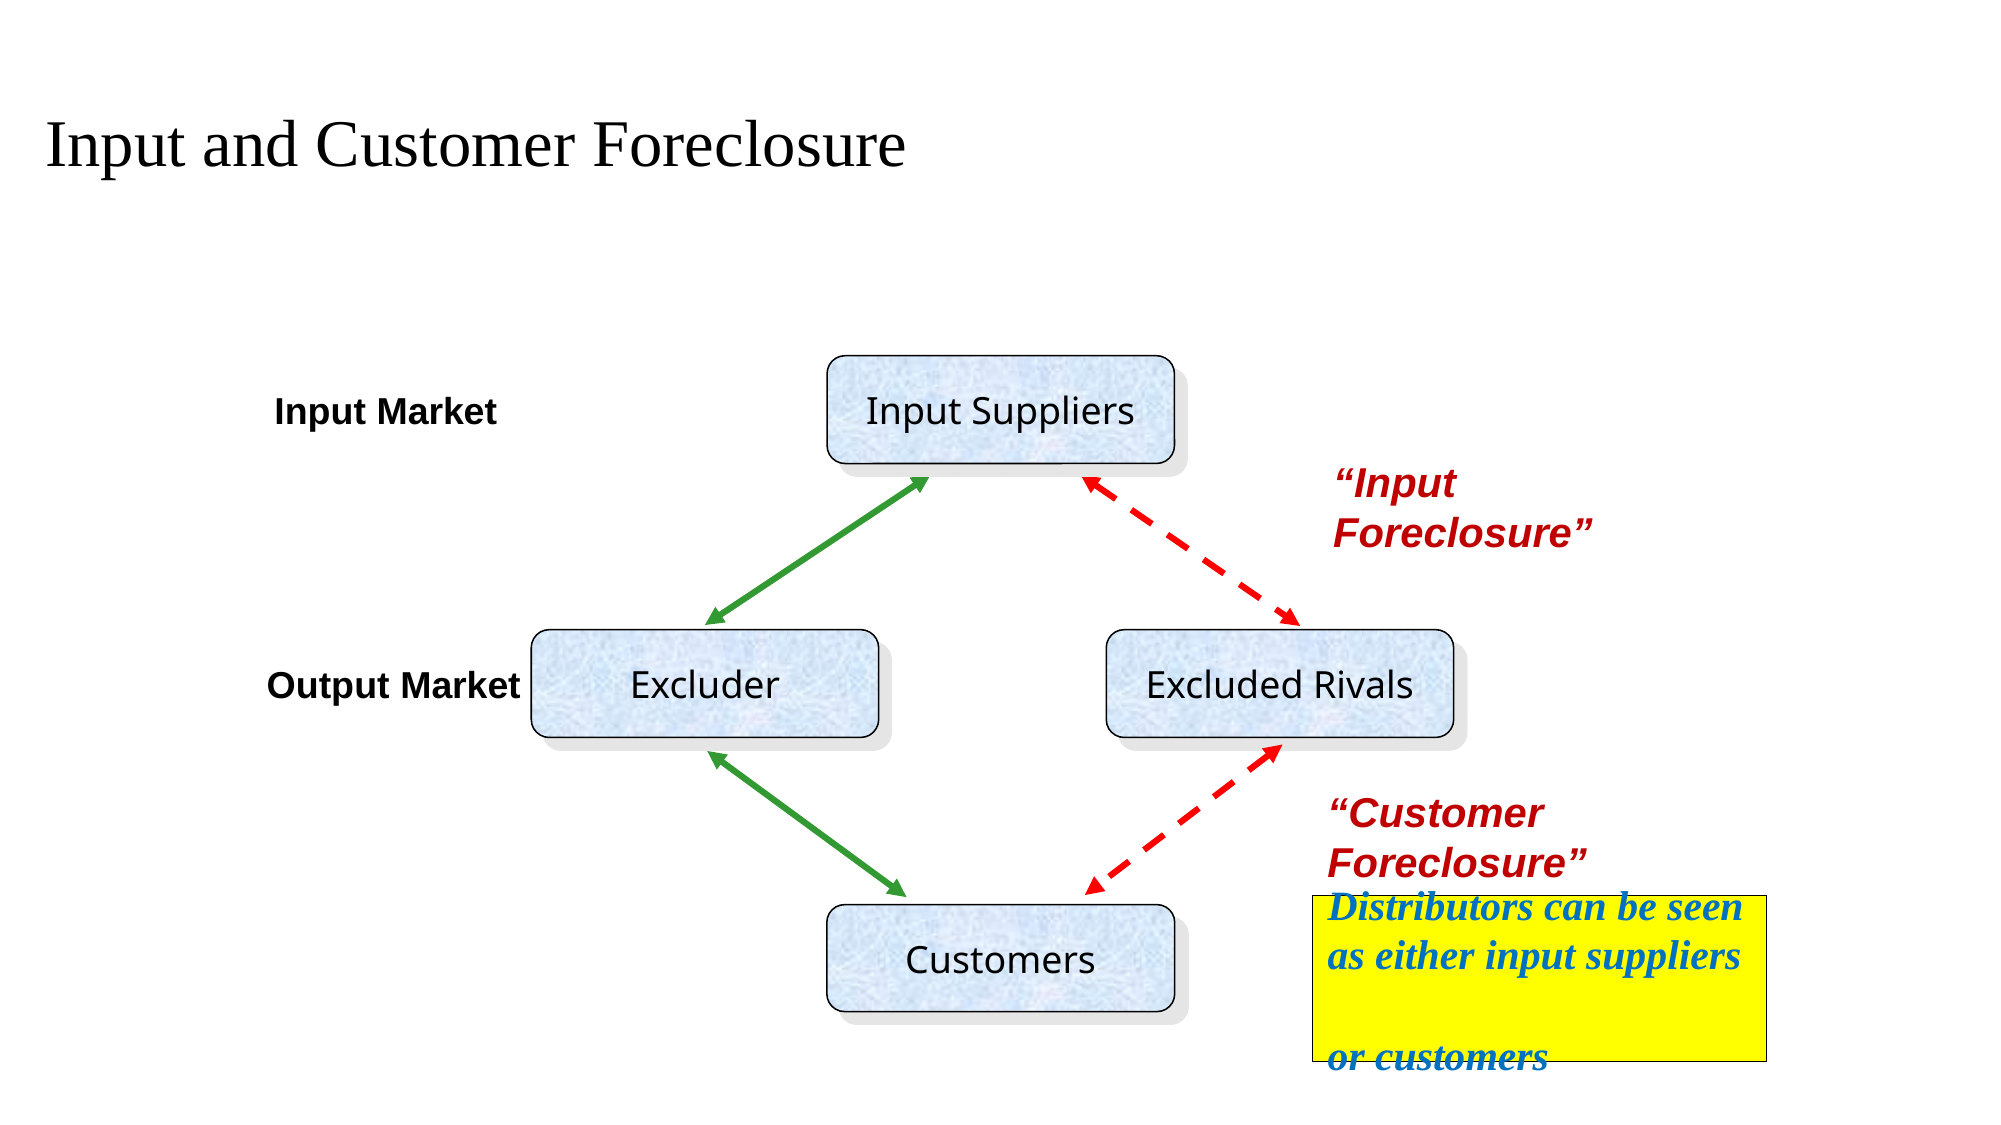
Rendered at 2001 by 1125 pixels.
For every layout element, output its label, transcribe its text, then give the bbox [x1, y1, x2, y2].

text_box “Input Foreclosure” [1318, 448, 1733, 563]
text_box Input Suppliers [827, 355, 1175, 464]
text_box [1084, 882, 1099, 896]
text_box “Customer Foreclosure” [1312, 778, 1692, 894]
text_box [704, 477, 930, 625]
text_box Output Market [249, 653, 538, 714]
title Input and Customer Foreclosure [30, 50, 1806, 238]
text_box Excluded Rivals [1106, 629, 1454, 738]
text_box [1268, 744, 1283, 757]
text_box [1282, 613, 1301, 626]
text_box [1081, 477, 1096, 488]
text_box Excluder [531, 629, 879, 738]
text_box [707, 751, 907, 898]
text_box Customers [826, 904, 1175, 1012]
text_box Input Market [248, 379, 524, 440]
slide_number Distributors can be seen as either input suppliers or customers [1312, 895, 1767, 1062]
